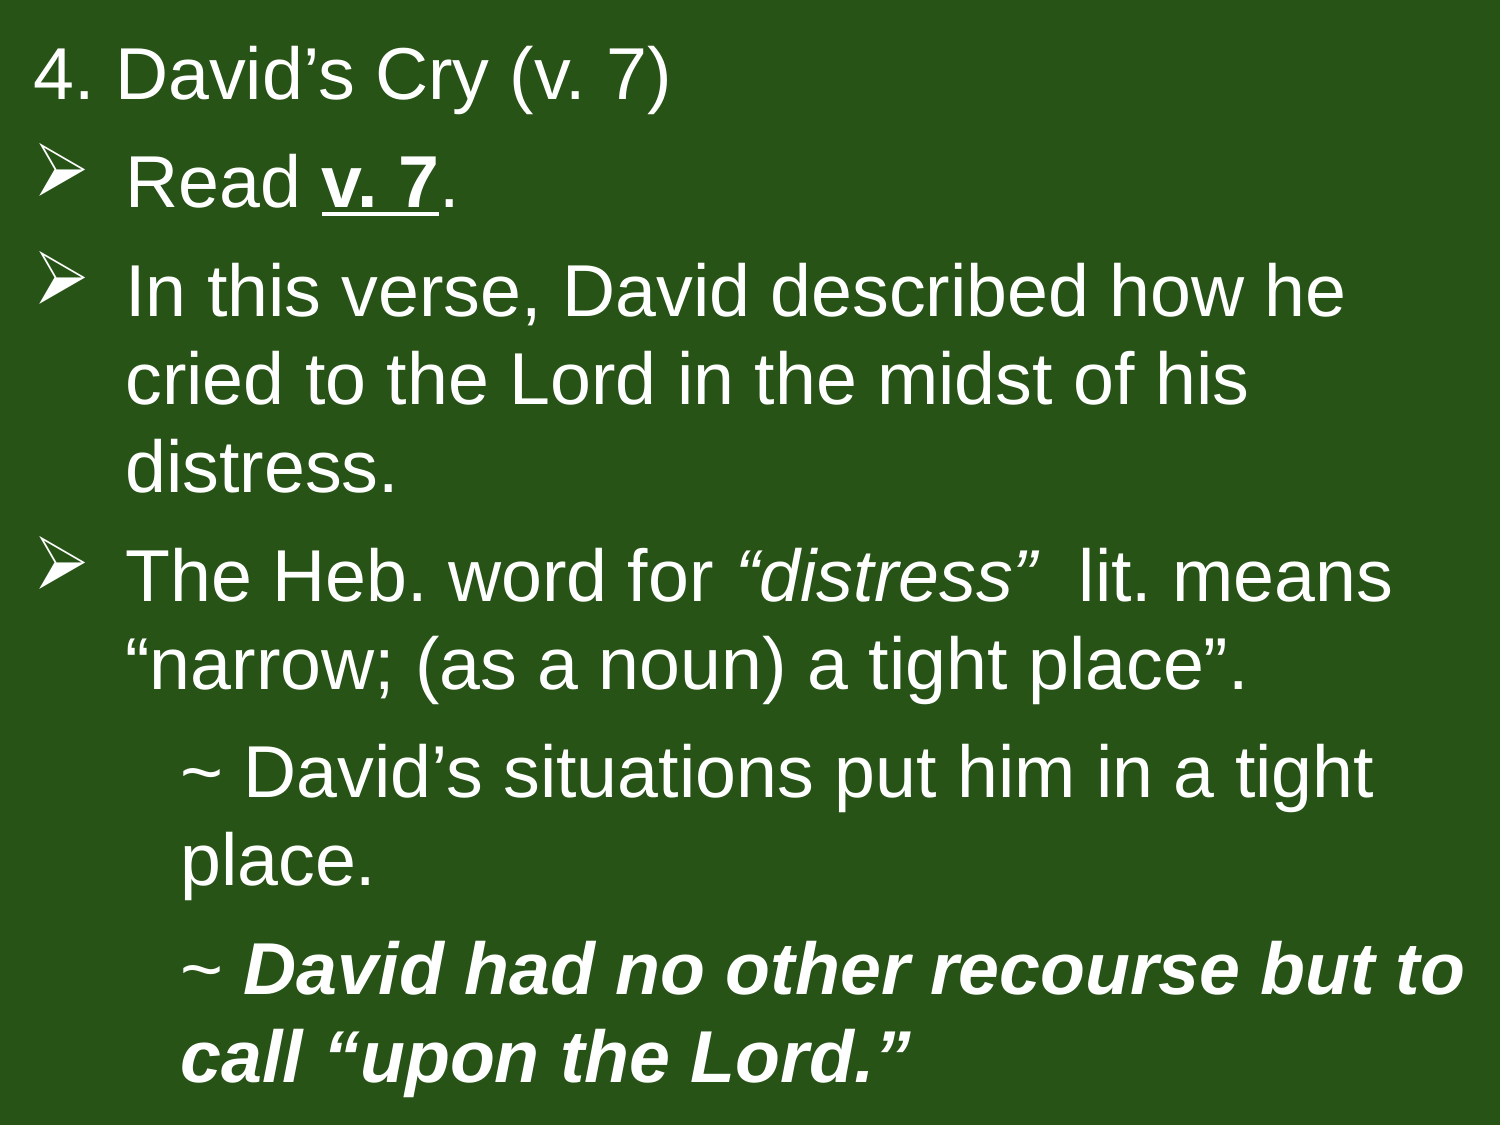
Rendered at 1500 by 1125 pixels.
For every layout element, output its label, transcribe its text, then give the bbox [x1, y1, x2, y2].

subtitle 4. David’s Cry (v. 7) Read v. 7. In this verse, David described how he cried to the Lord in the midst of his distress. The Heb. word for “distress” lit. means “narrow; (as a noun) a tight place”. ~ David’s situations put him in a tight place. ~ David had no other recourse but to call “upon the Lord.” [18, 18, 1484, 1106]
